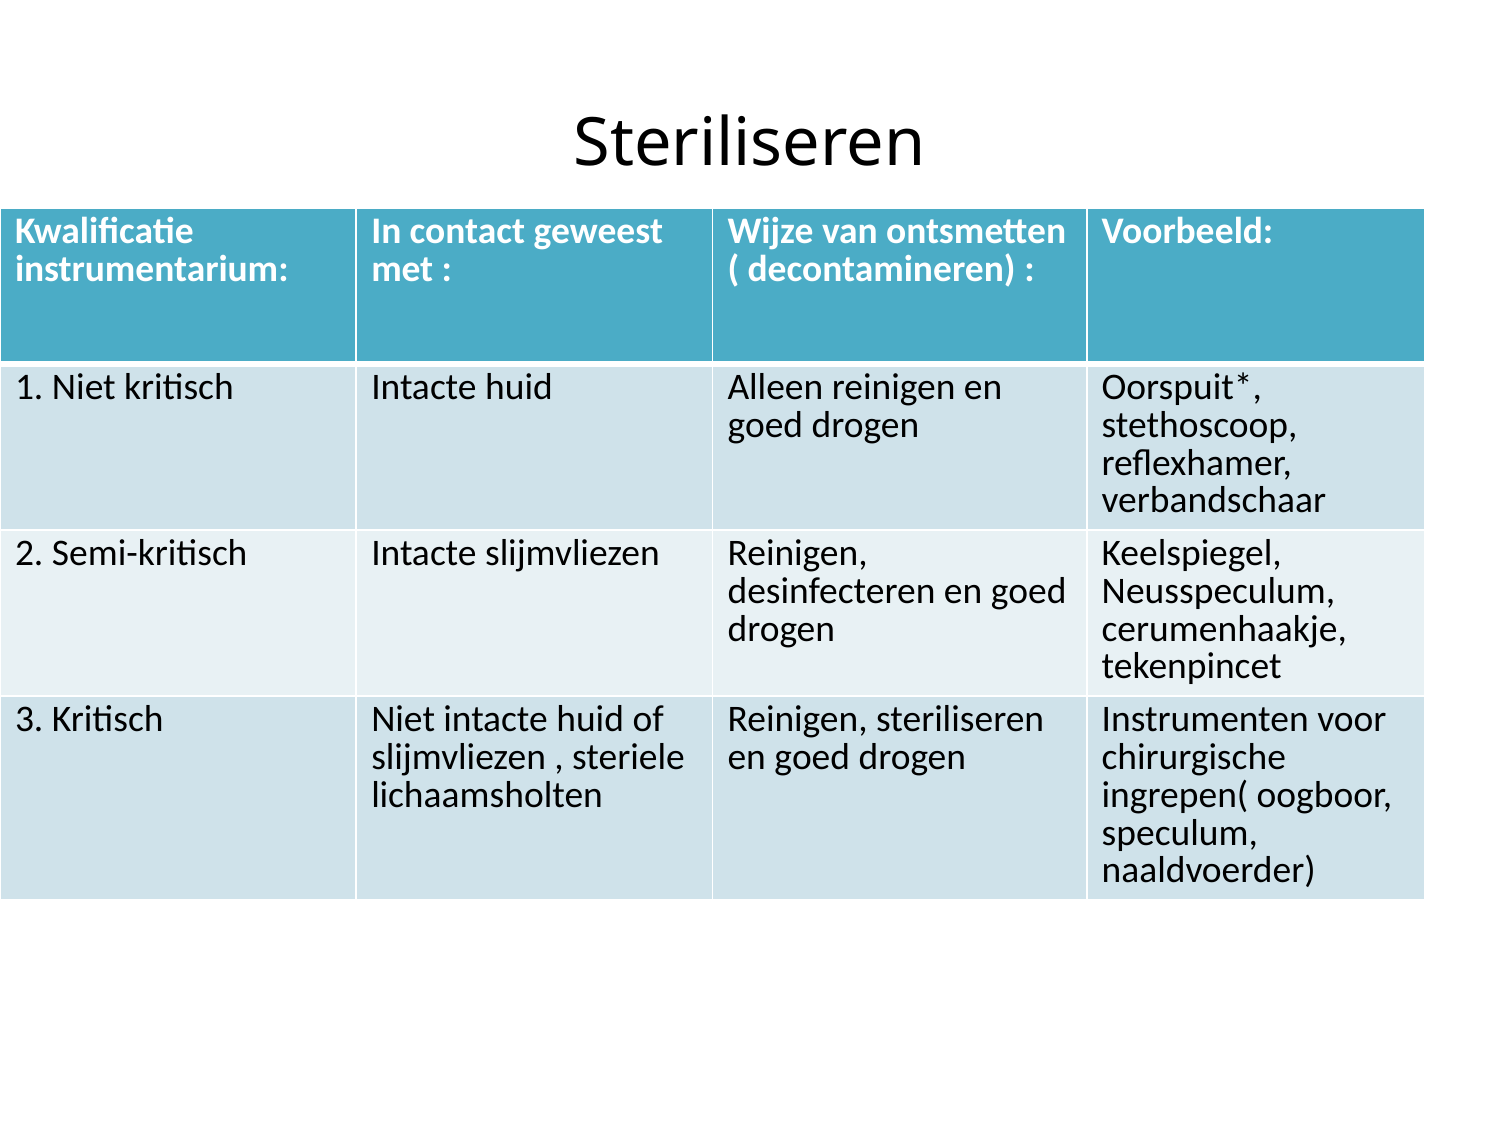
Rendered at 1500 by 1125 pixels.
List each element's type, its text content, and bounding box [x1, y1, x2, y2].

table_header Kwalificatie instrumentarium: [1, 209, 355, 361]
table_cell 1. Niet kritisch [1, 367, 355, 529]
table_cell 3. Kritisch [1, 697, 355, 899]
table_cell Niet intacte huid of slijmvliezen , steriele lichaamsholten [357, 697, 712, 899]
table_header In contact geweest met : [357, 209, 712, 361]
title Steriliseren [75, 45, 1425, 207]
table_cell Intacte huid [357, 367, 712, 529]
table_cell Intacte slijmvliezen [357, 531, 712, 695]
table_cell Reinigen, desinfecteren en goed drogen [713, 531, 1086, 695]
table_cell Instrumenten voor chirurgische ingrepen( oogboor, speculum, naaldvoerder) [1088, 697, 1424, 899]
table_header Voorbeeld: [1088, 209, 1424, 361]
table_cell Alleen reinigen en goed drogen [713, 367, 1086, 529]
table_cell 2. Semi-kritisch [1, 531, 355, 695]
table_header Wijze van ontsmetten ( decontamineren) : [713, 209, 1086, 361]
table_cell Keelspiegel, Neusspeculum, cerumenhaakje, tekenpincet [1088, 531, 1424, 695]
table_cell Oorspuit*, stethoscoop, reflexhamer, verbandschaar [1088, 367, 1424, 529]
table_cell Reinigen, steriliseren en goed drogen [713, 697, 1086, 899]
